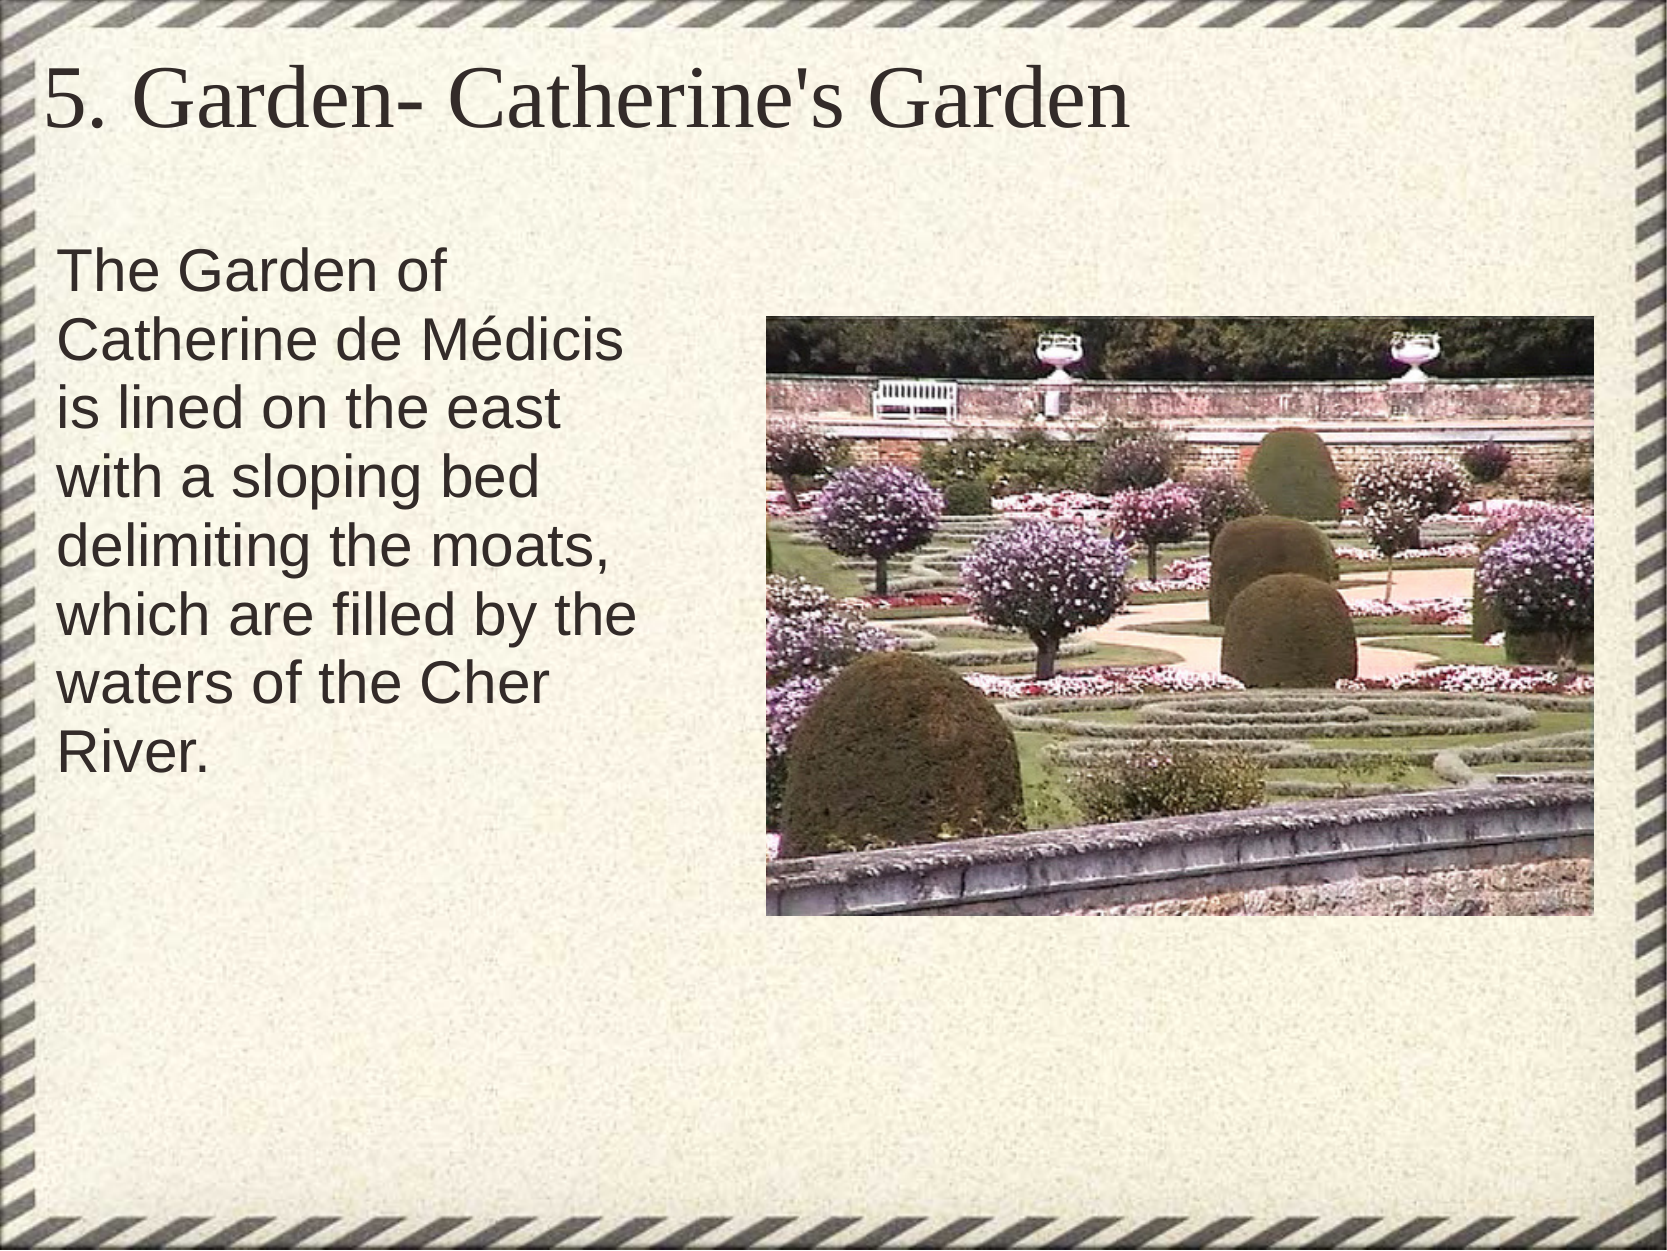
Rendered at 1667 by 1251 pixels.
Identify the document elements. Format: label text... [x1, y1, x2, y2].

text_box 5. Garden- Catherine's Garden [42, 46, 1600, 149]
text_box The Garden of Catherine de Médicis is lined on the east with a sloping bed delimiting the moats, which are filled by the waters of the Cher River. [56, 236, 685, 787]
picture [0, 0, 1667, 1250]
